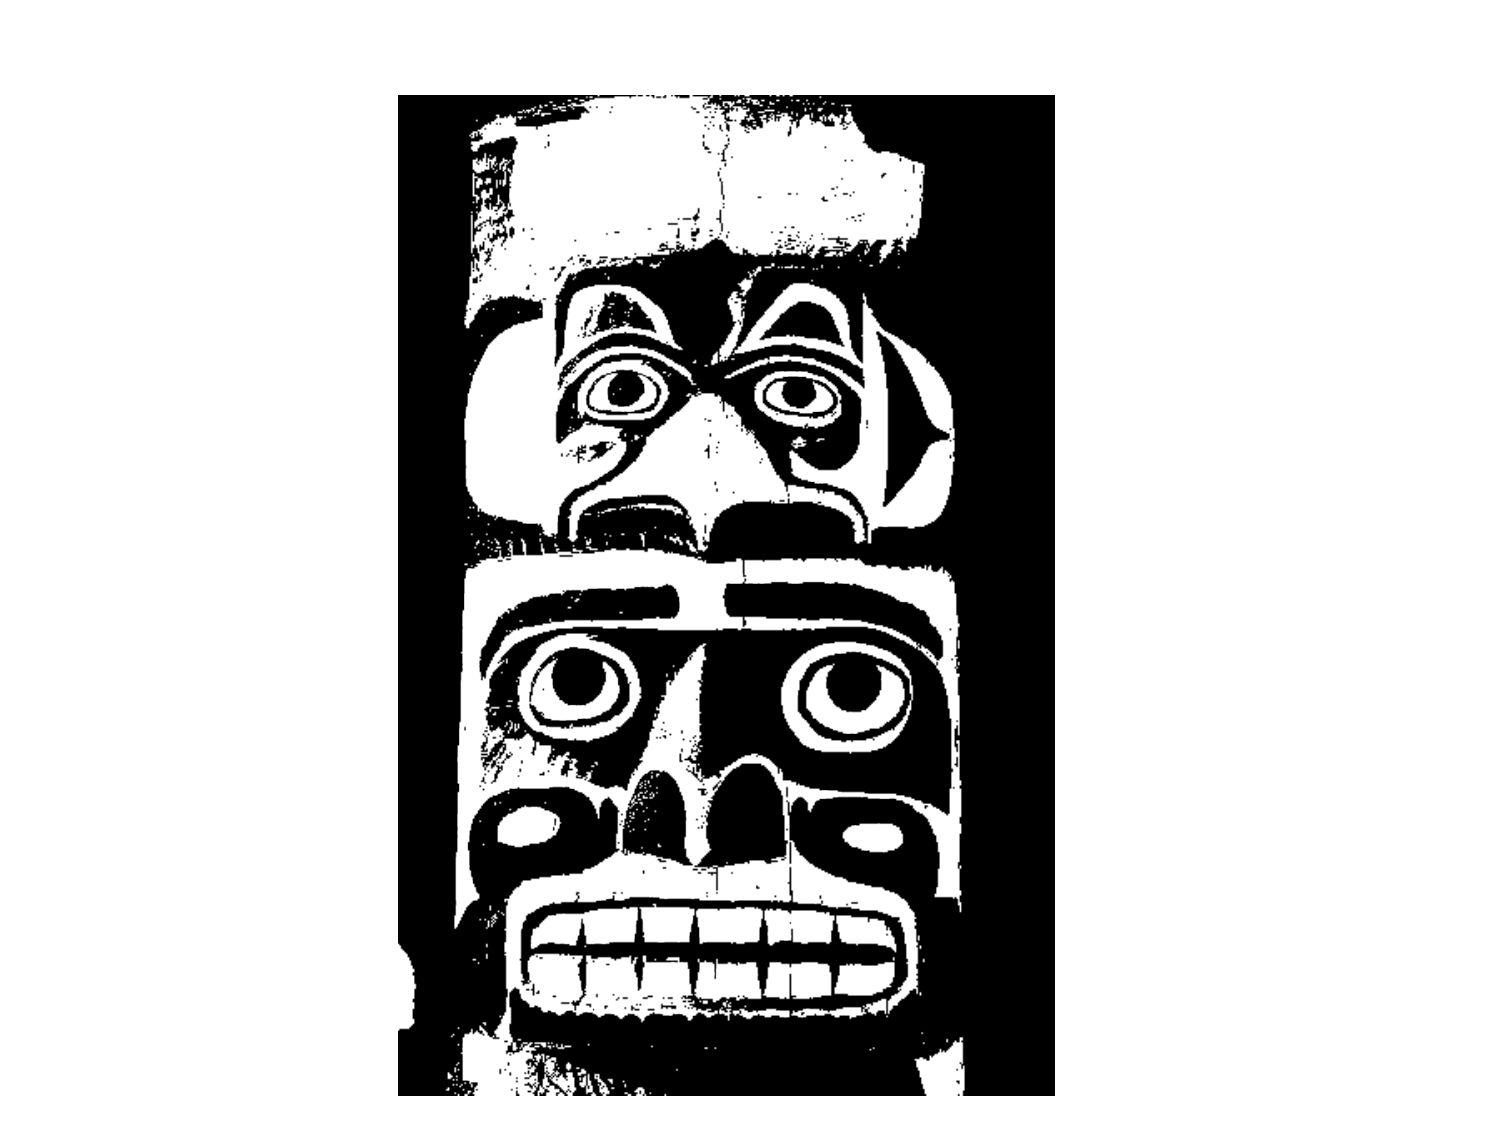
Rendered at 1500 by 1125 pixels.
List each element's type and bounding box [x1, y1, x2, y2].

picture [398, 95, 1055, 1096]
